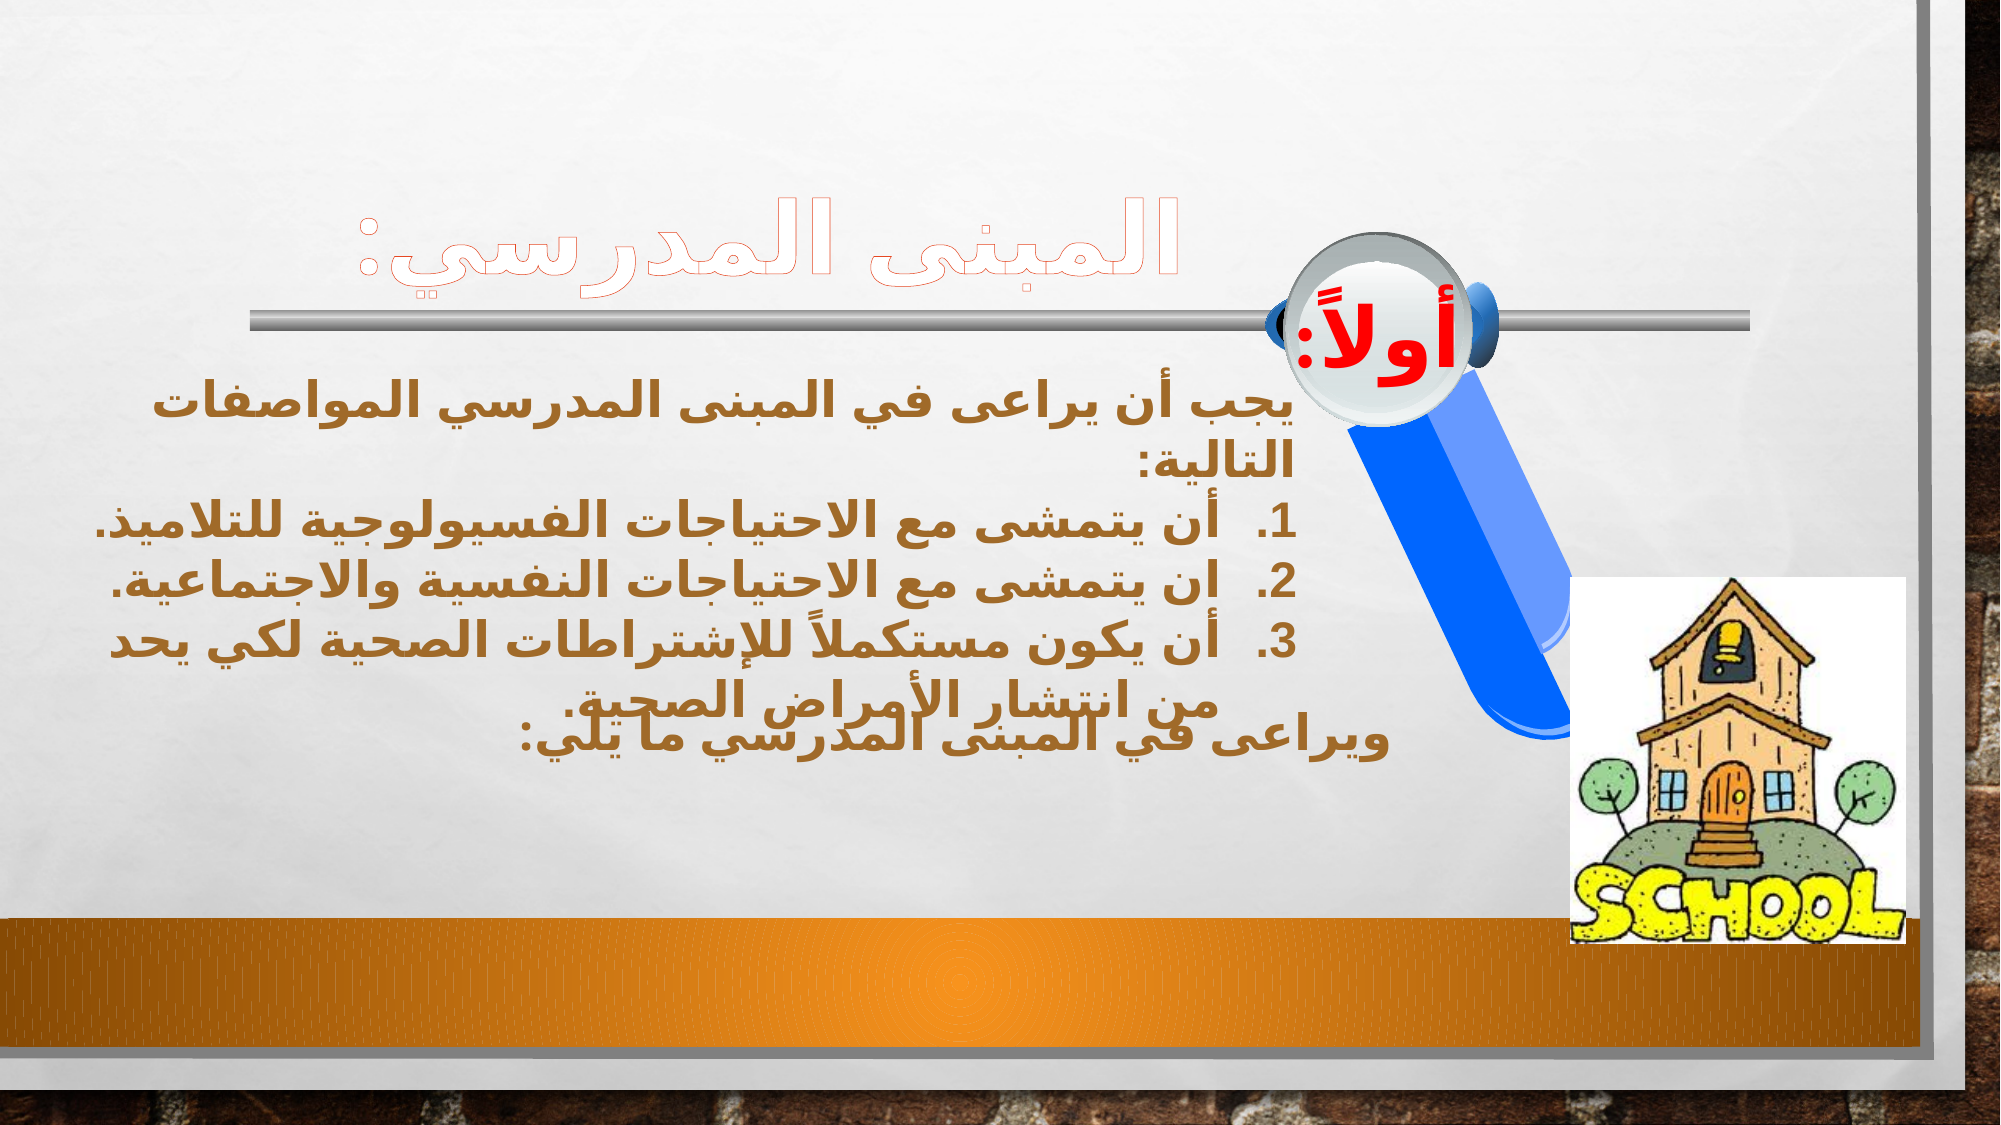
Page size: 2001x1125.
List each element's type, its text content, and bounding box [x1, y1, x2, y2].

text_box [1266, 331, 1283, 349]
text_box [1283, 231, 1474, 427]
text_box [1474, 310, 1751, 331]
text_box [1277, 331, 1283, 341]
text_box يجب أن يراعى في المبنى المدرسي المواصفات التالية: أن يتمشى مع الاحتياجات الفسيولوجية للتلاميذ. ان يتمشى مع الاحتياجات النفسية والاجتماعية. أن يكون مستكملاً للإشتراطات الصحية لكي يحد من انتشار الأمراض الصحية. [55, 360, 1312, 735]
text_box [1474, 331, 1483, 343]
text_box [1474, 282, 1498, 310]
text_box [1273, 302, 1283, 310]
picture [0, 0, 2000, 1125]
text_box ويراعى في المبنى المدرسي ما يلي: [154, 693, 1408, 769]
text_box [1304, 497, 1678, 639]
text_box المبنى المدرسي: [232, 166, 1201, 301]
text_box [1474, 331, 1499, 368]
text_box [249, 310, 1283, 331]
picture [1569, 577, 1907, 944]
